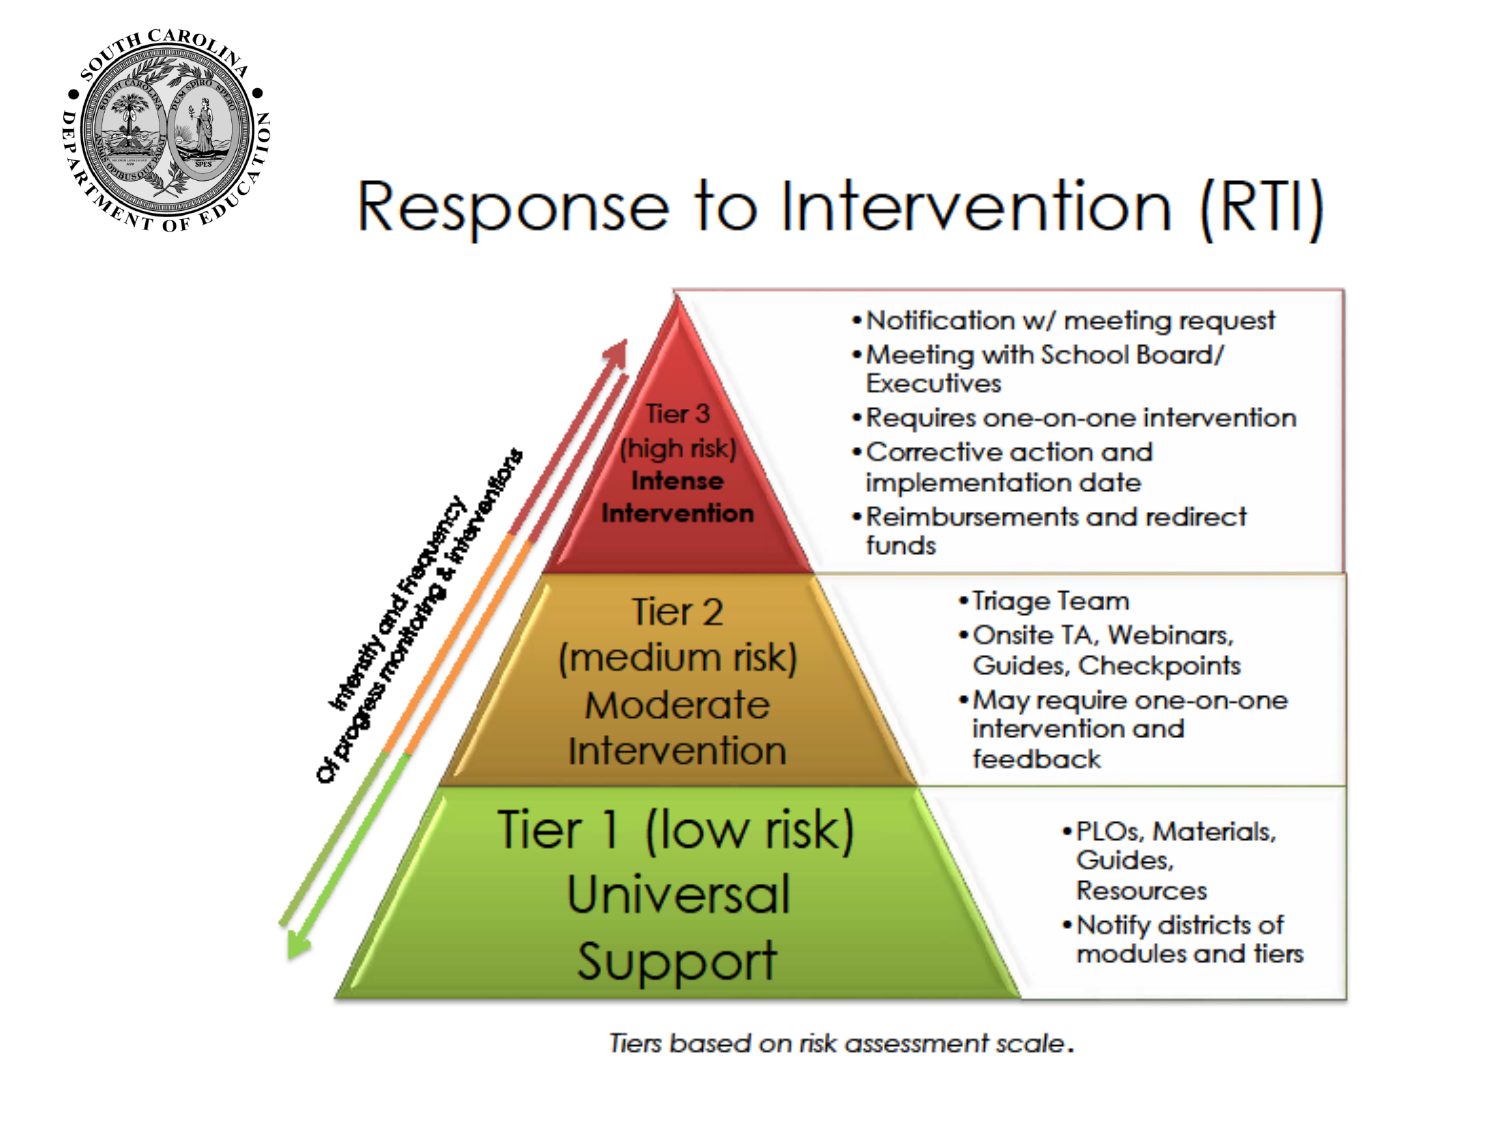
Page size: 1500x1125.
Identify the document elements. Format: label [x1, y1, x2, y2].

list [262, 162, 1438, 1108]
picture [50, 24, 280, 238]
